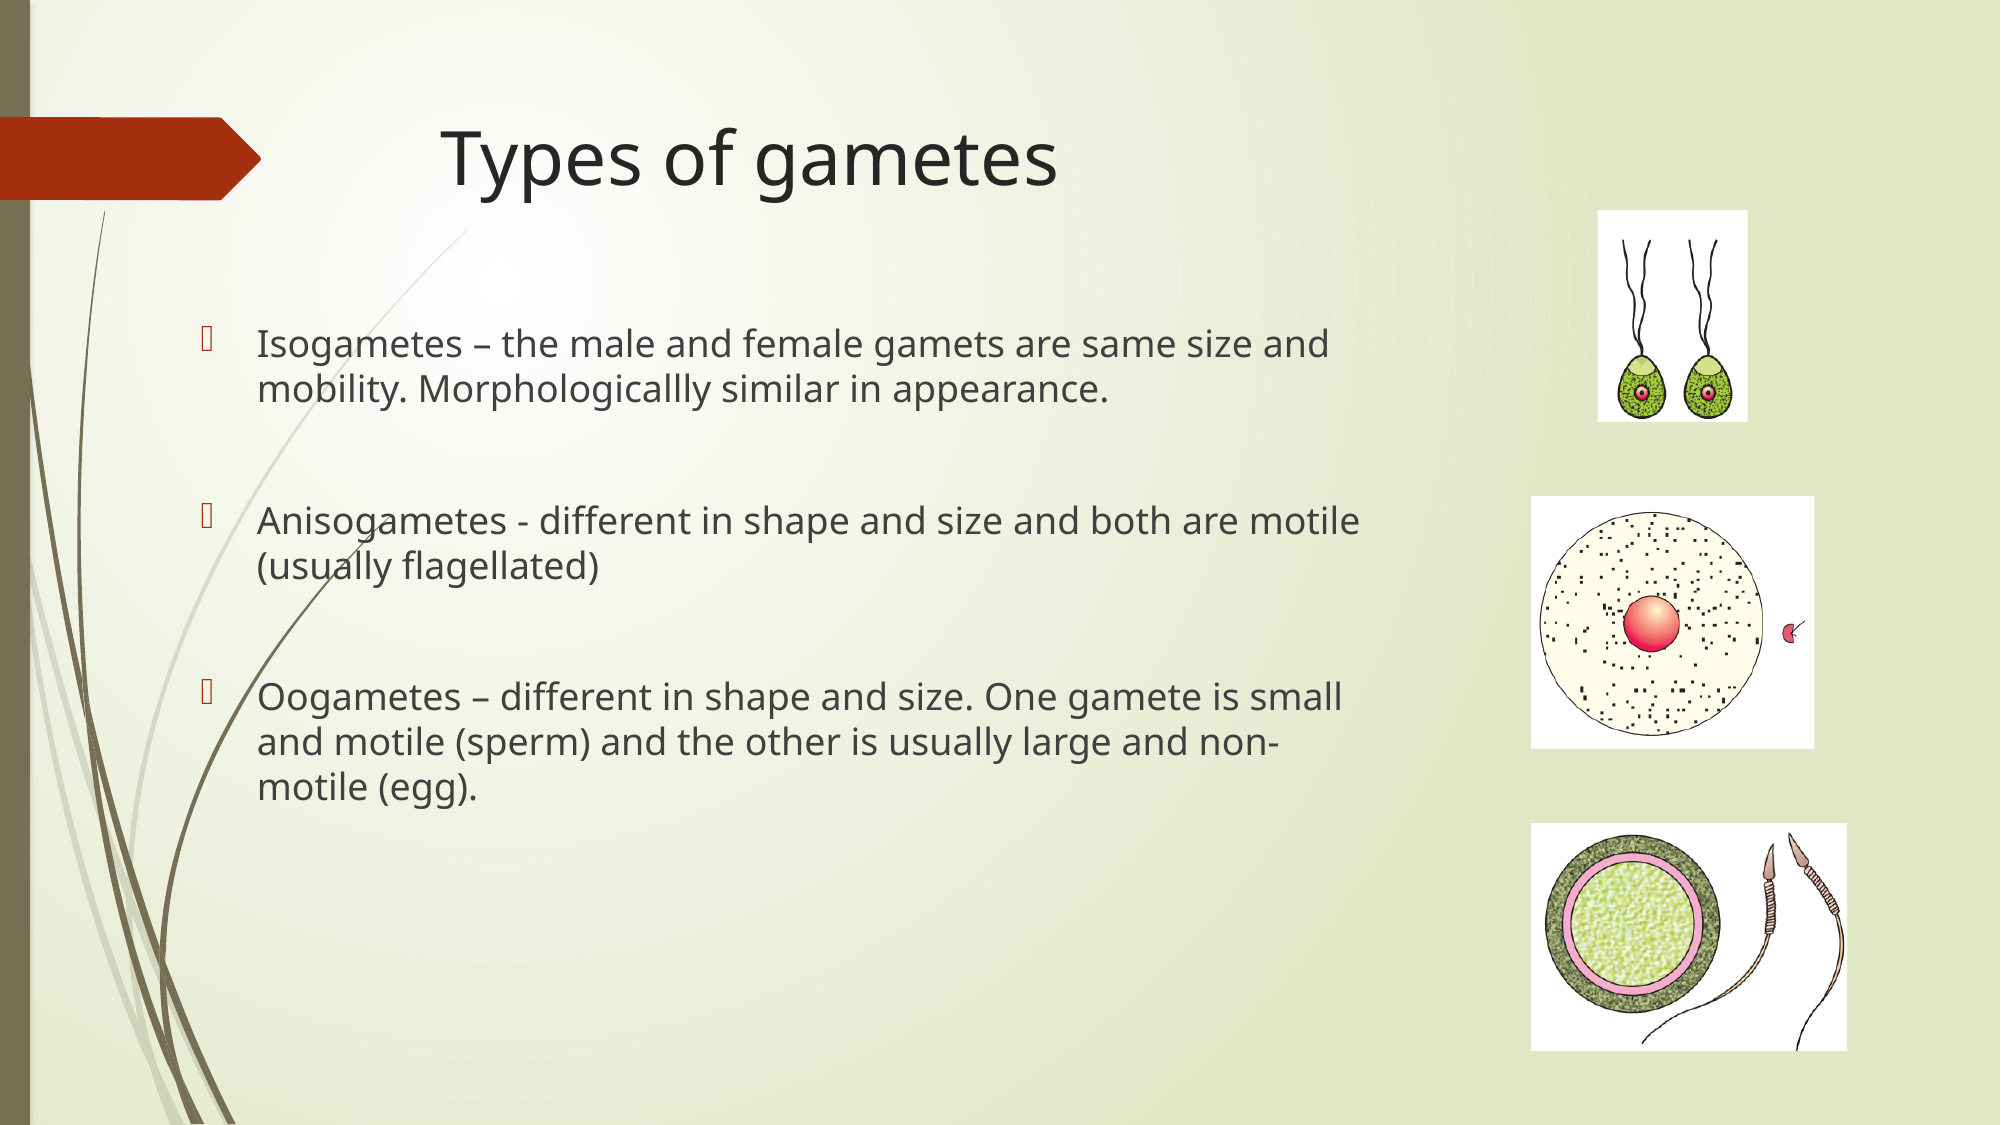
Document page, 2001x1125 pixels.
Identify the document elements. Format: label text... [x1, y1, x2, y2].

list Isogametes – the male and female gamets are same size and mobility. Morphologicallly similar in appearance. Anisogametes - different in shape and size and both are motile (usually flagellated) Oogametes – different in shape and size. One gamete is small and motile (sperm) and the other is usually large and non-motile (egg). [185, 312, 1400, 933]
picture [1530, 496, 1815, 749]
picture [1597, 210, 1748, 422]
title Types of gametes [425, 102, 1888, 313]
picture [1530, 823, 1848, 1051]
